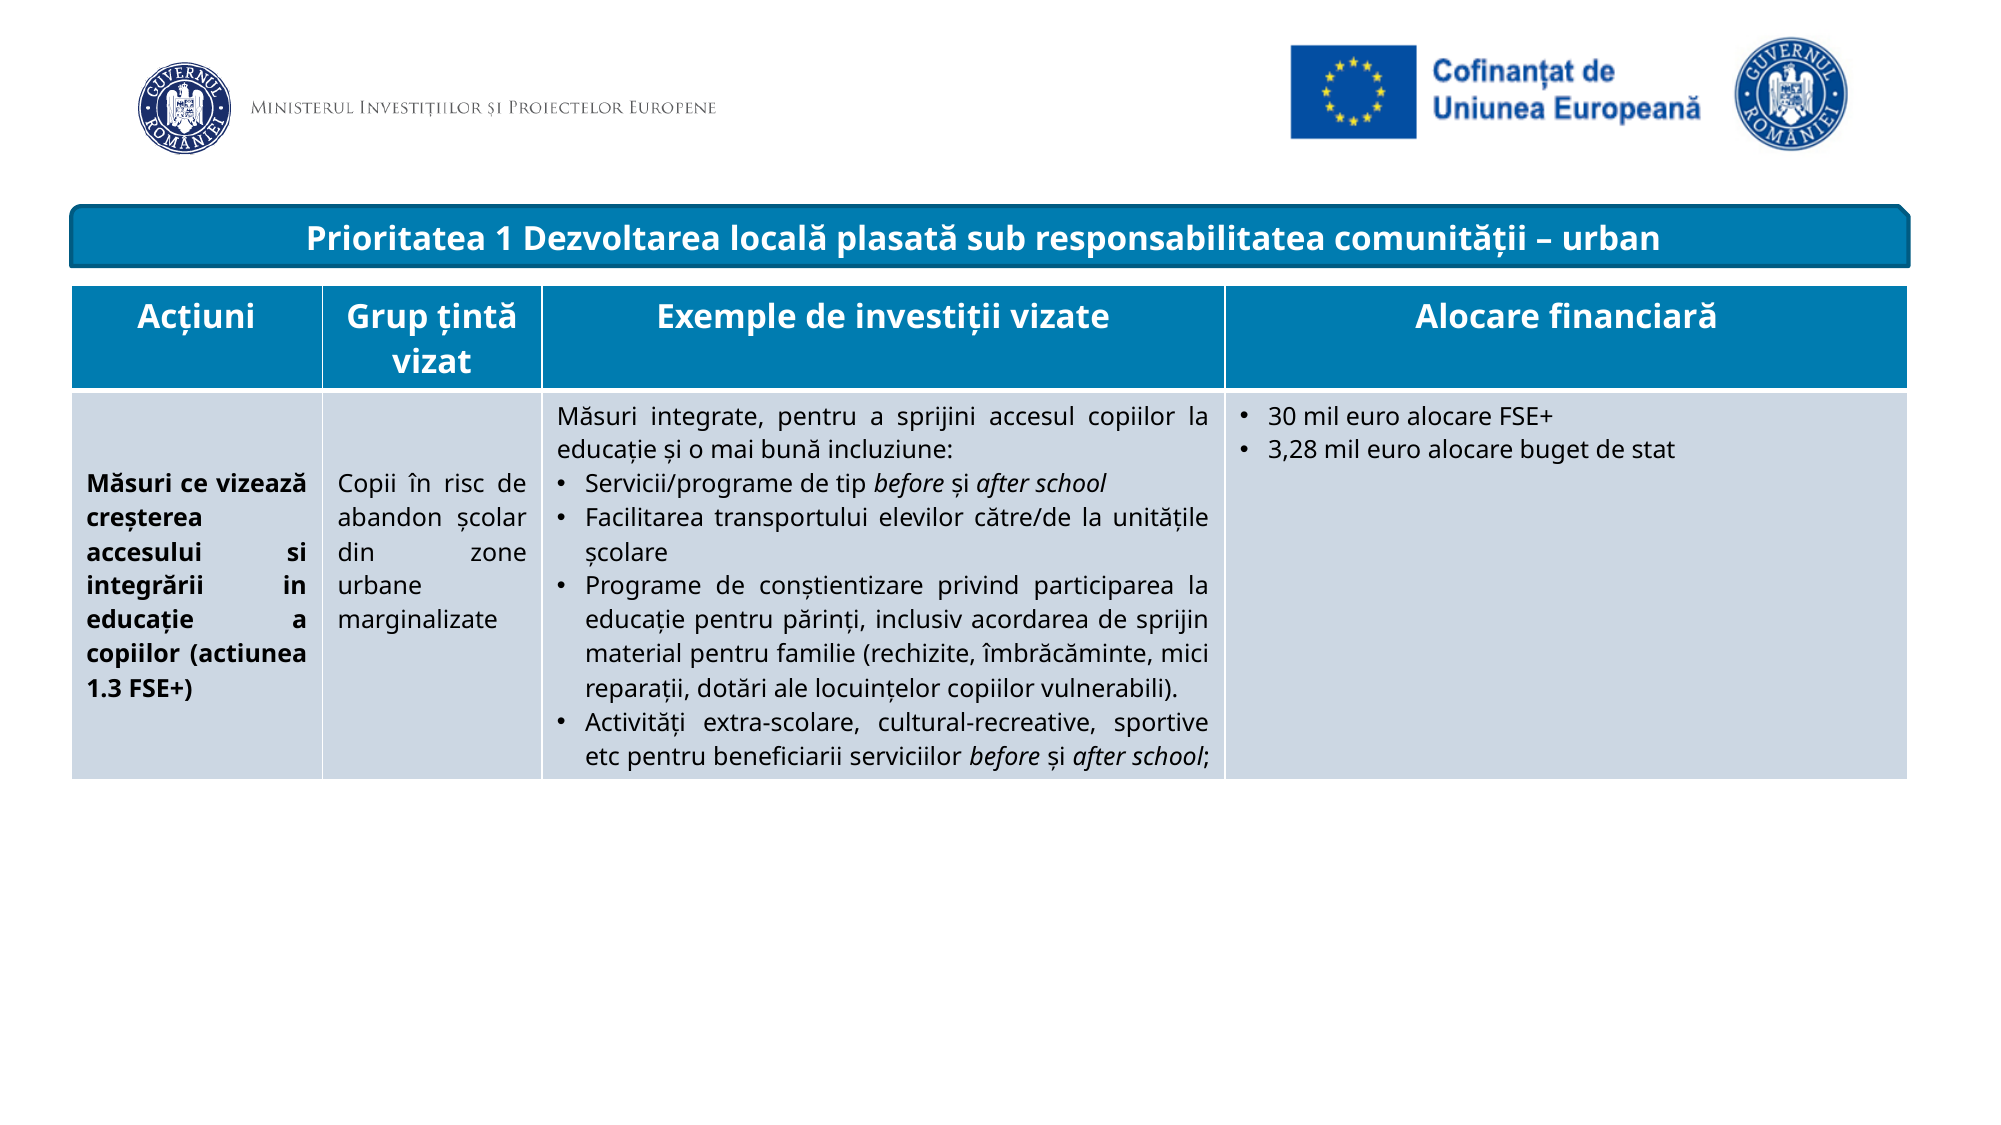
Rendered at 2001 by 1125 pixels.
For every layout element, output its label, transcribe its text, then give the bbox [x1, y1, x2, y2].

picture [1250, 0, 1867, 199]
table_cell 30 mil euro alocare FSE+ 3,28 mil euro alocare buget de stat [1226, 393, 1907, 779]
picture [133, 57, 814, 156]
table_cell Măsuri integrate, pentru a sprijini accesul copiilor la educație și o mai bună incluziune: Servicii/programe de tip before și after school Facilitarea transportului elevilor către/de la unitățile școlare Programe de conștientizare privind participarea la educație pentru părinți, inclusiv acordarea de sprijin material pentru familie (rechizite, îmbrăcăminte, mici reparații, dotări ale locuințelor copiilor vulnerabili). Activități extra-scolare, cultural-recreative, sportive etc pentru beneficiarii serviciilor before și after school; [543, 393, 1224, 779]
table_cell Măsuri ce vizează creșterea accesului si integrării in educație a copiilor (actiunea 1.3 FSE+) [72, 393, 322, 779]
table_header Exemple de investiții vizate [543, 286, 1224, 388]
table_cell Copii în risc de abandon școlar din zone urbane marginalizate [323, 393, 541, 779]
table_header Alocare financiară [1226, 286, 1907, 388]
table_header Acțiuni [72, 286, 322, 388]
text_box Prioritatea 1 Dezvoltarea locală plasată sub responsabilitatea comunității – urban [69, 204, 1911, 269]
table_header Grup țintă vizat [323, 286, 541, 388]
